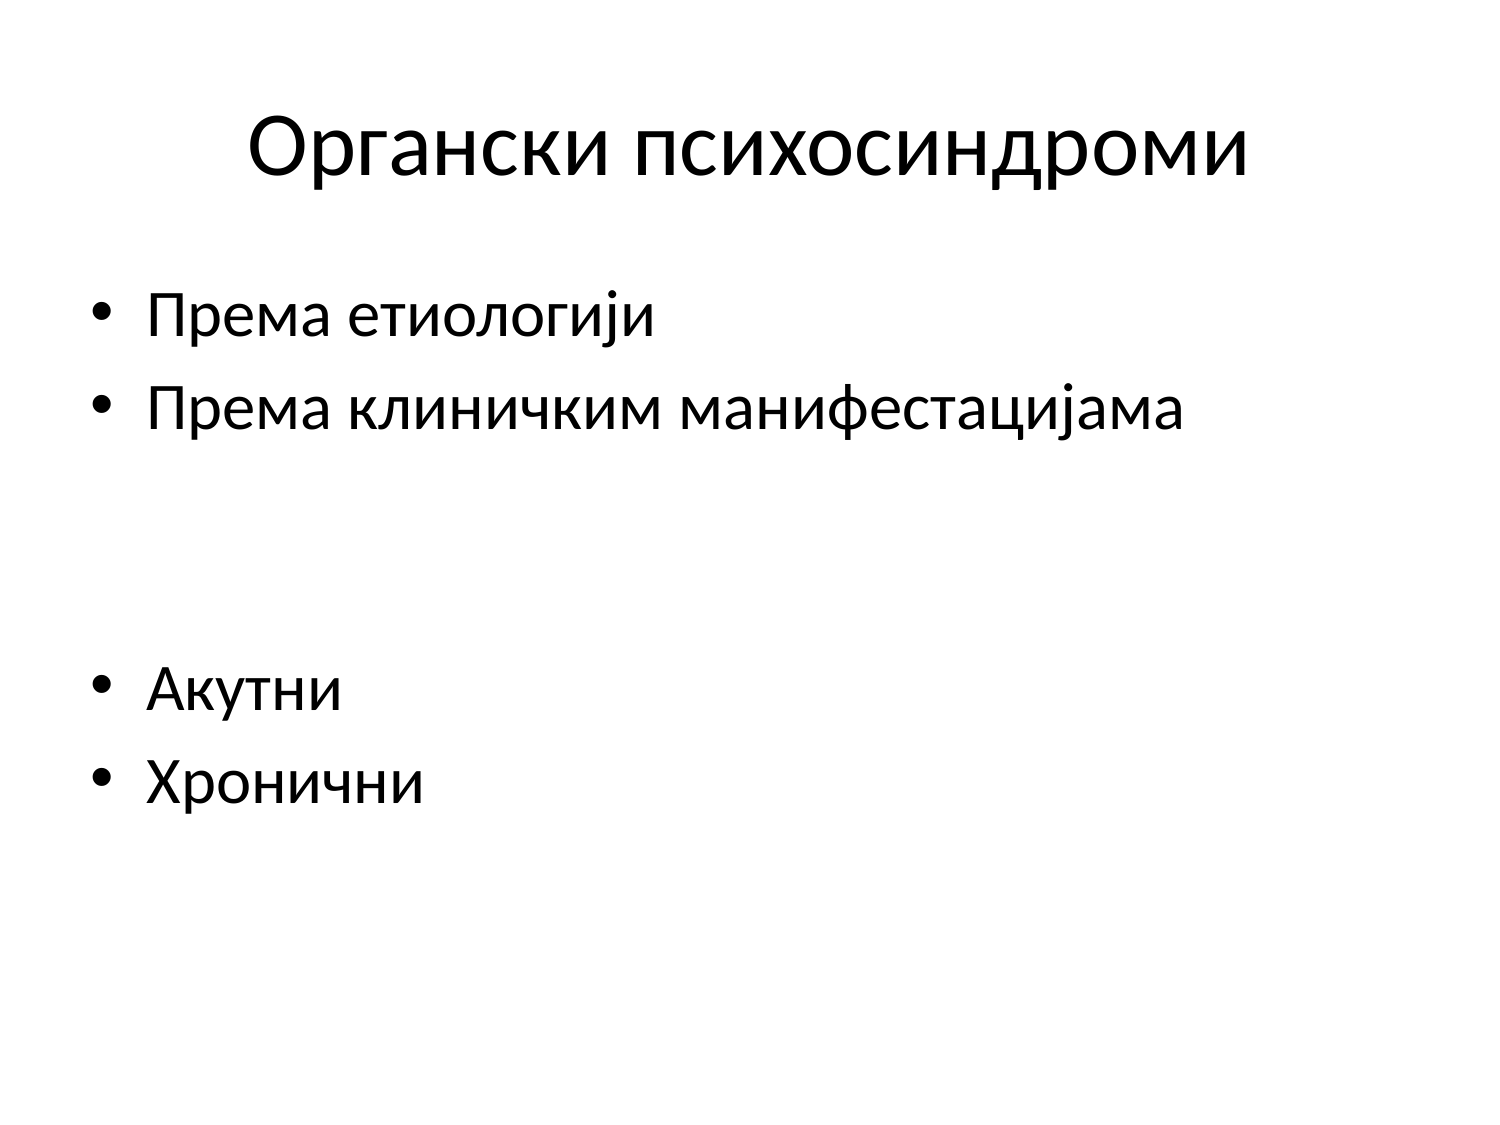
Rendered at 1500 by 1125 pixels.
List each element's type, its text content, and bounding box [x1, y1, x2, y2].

title Органски психосиндроми [75, 45, 1425, 233]
list Према етиологији Према клиничким манифестацијама Акутни Хронични [75, 262, 1425, 1005]
